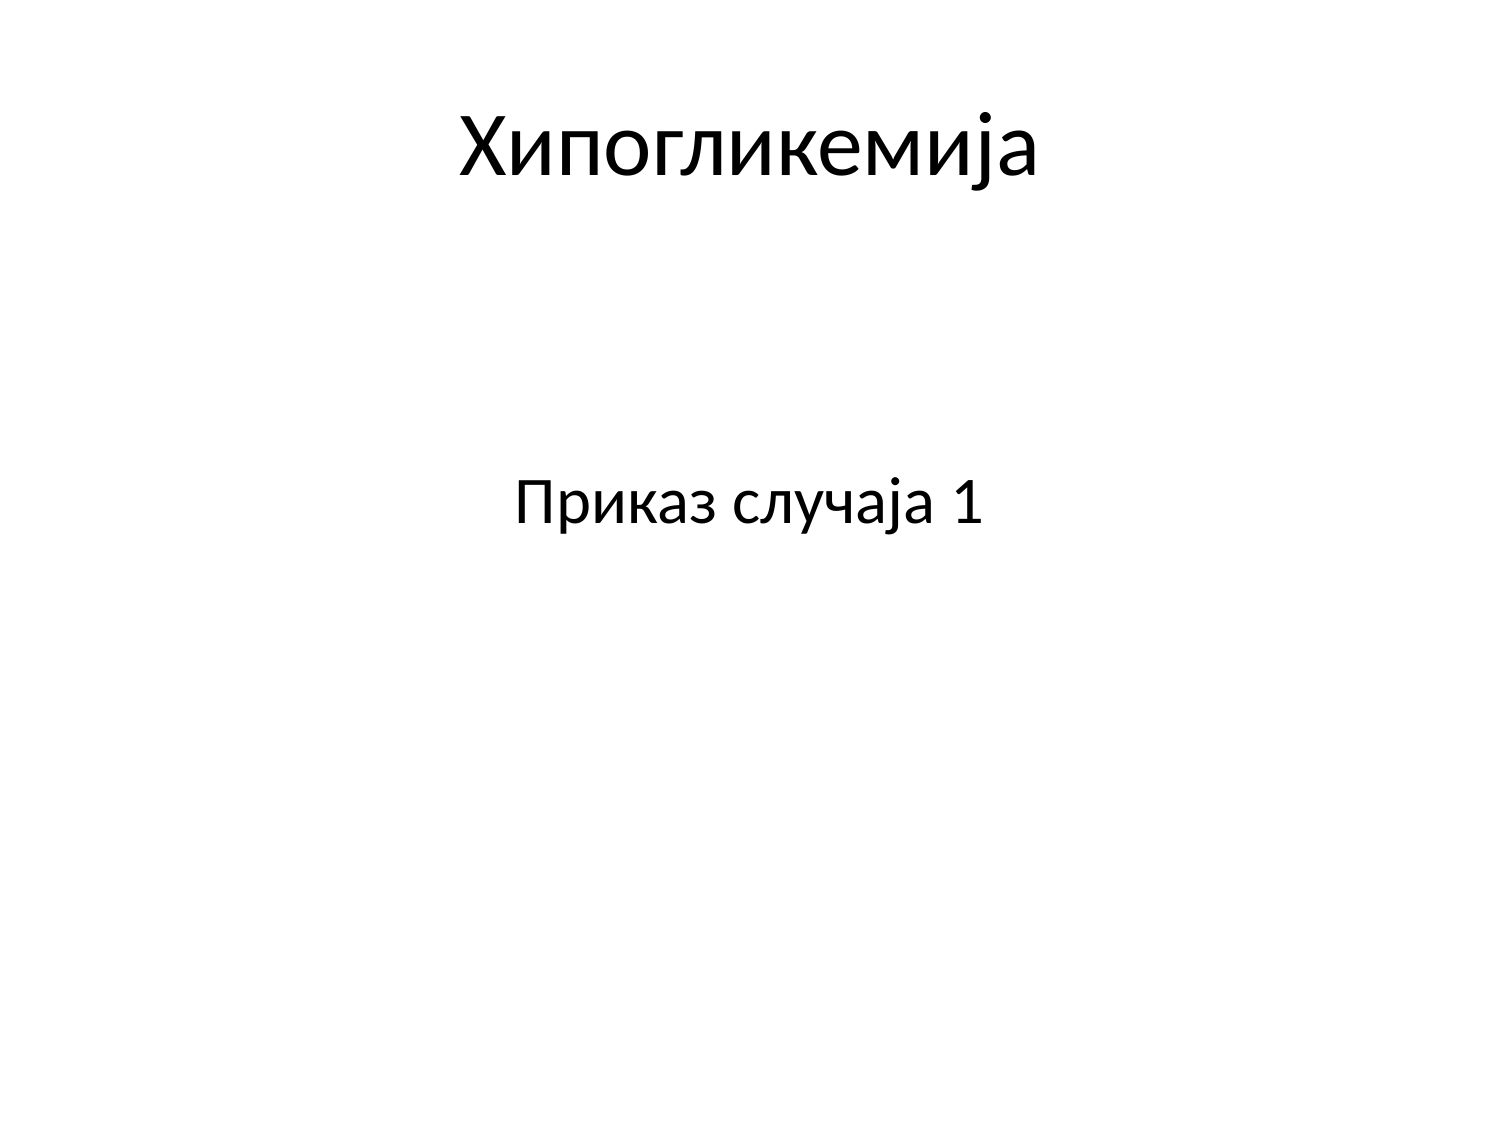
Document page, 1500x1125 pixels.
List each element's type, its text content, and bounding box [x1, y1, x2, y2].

list Приказ случаја 1 [75, 262, 1425, 1005]
title Хипогликемија [75, 45, 1425, 233]
